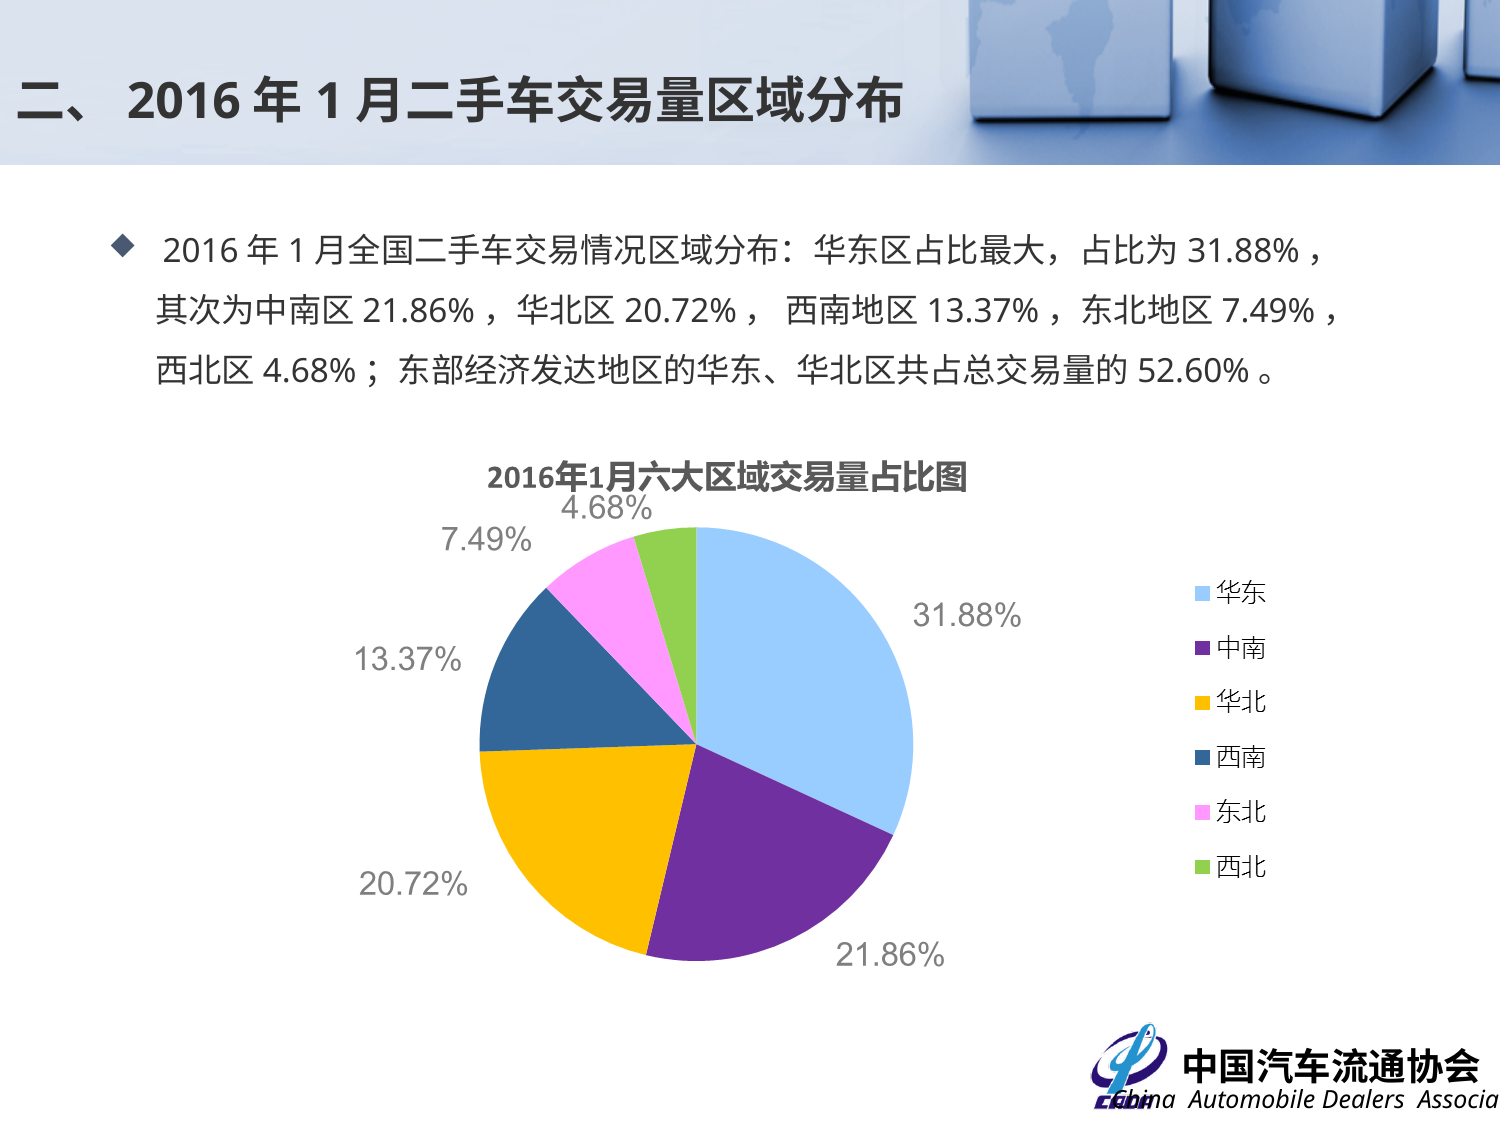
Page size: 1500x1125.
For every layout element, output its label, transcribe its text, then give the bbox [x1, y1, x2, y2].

picture [1164, 1096, 1171, 1106]
text_box 2016年1月全国二手车交易情况区域分布：华东区占比最大，占比为31.88%，其次为中南区21.86%，华北区20.72%， 西南地区13.37%，东北地区7.49%，西北区4.68%；东部经济发达地区的华东、华北区共占总交易量的52.60%。 [93, 202, 1375, 397]
picture [1086, 1024, 1172, 1114]
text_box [103, 434, 1309, 1024]
title 二、2016年1月二手车交易量区域分布 [0, 68, 1050, 173]
picture [0, 0, 1500, 165]
